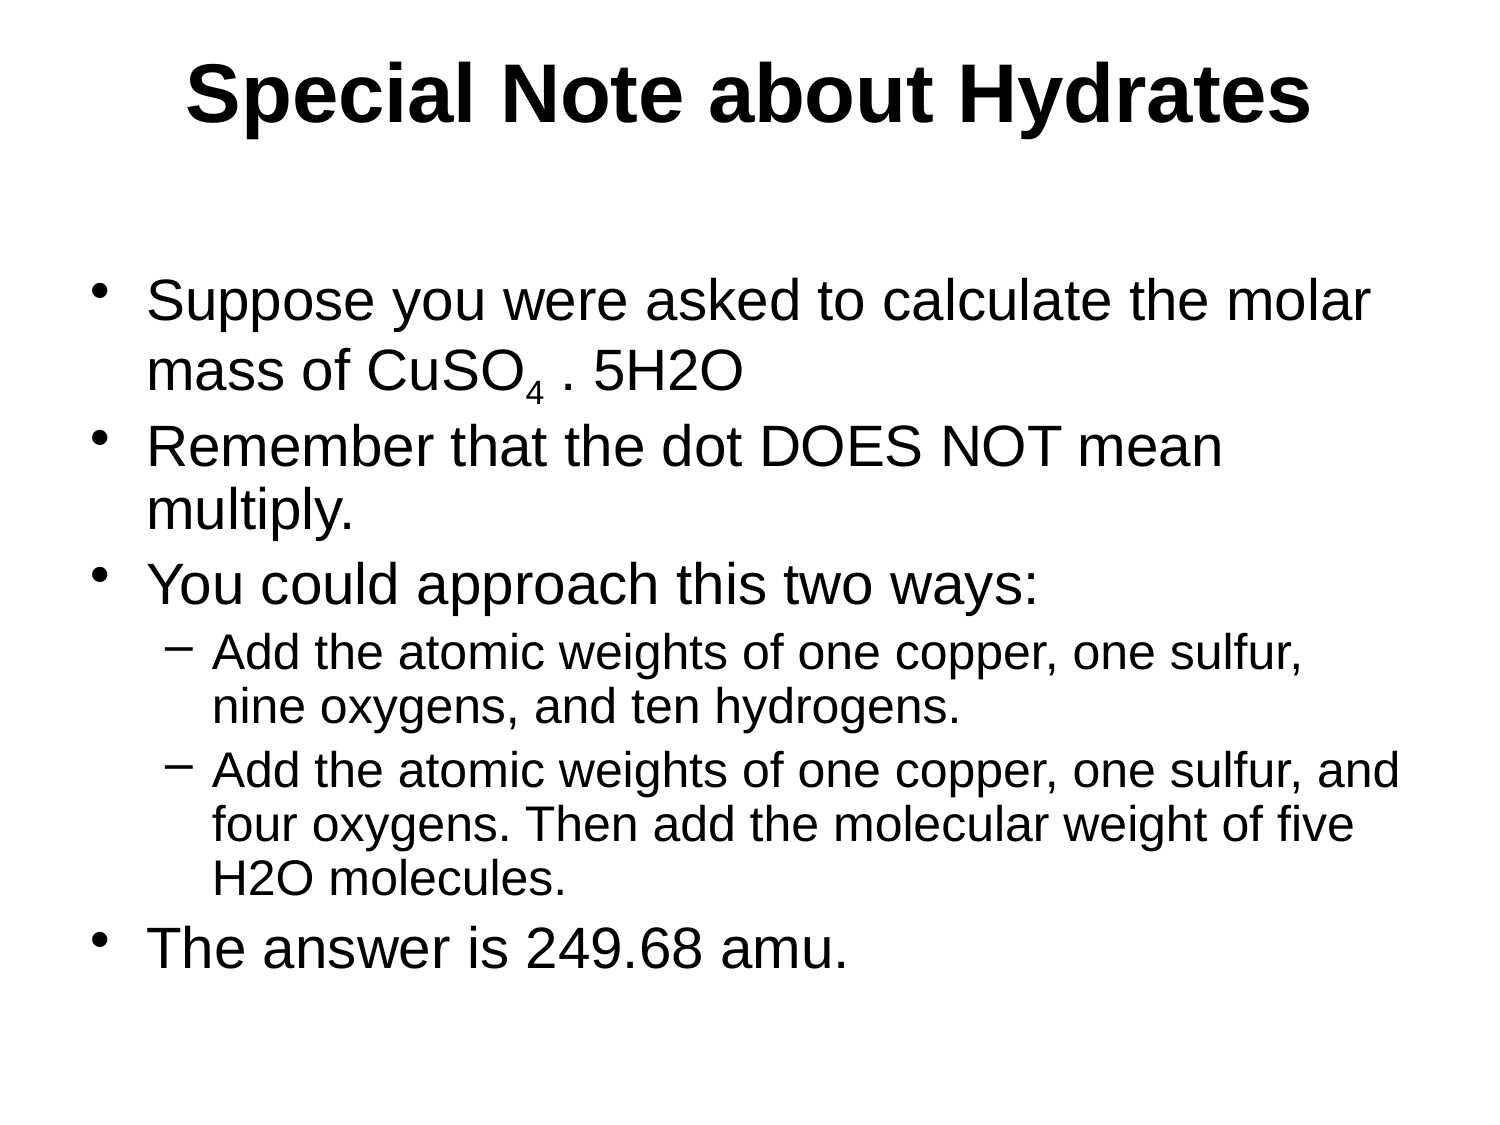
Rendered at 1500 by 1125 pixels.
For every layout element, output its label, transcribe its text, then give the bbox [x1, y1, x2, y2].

title Special Note about Hydrates [74, 44, 1426, 233]
list Suppose you were asked to calculate the molar mass of CuSO4 . 5H2O Remember that the dot DOES NOT mean multiply. You could approach this two ways: Add the atomic weights of one copper, one sulfur, nine oxygens, and ten hydrogens. Add the atomic weights of one copper, one sulfur, and four oxygens. Then add the molecular weight of five H2O molecules. The answer is 249.68 amu. [74, 262, 1426, 1006]
